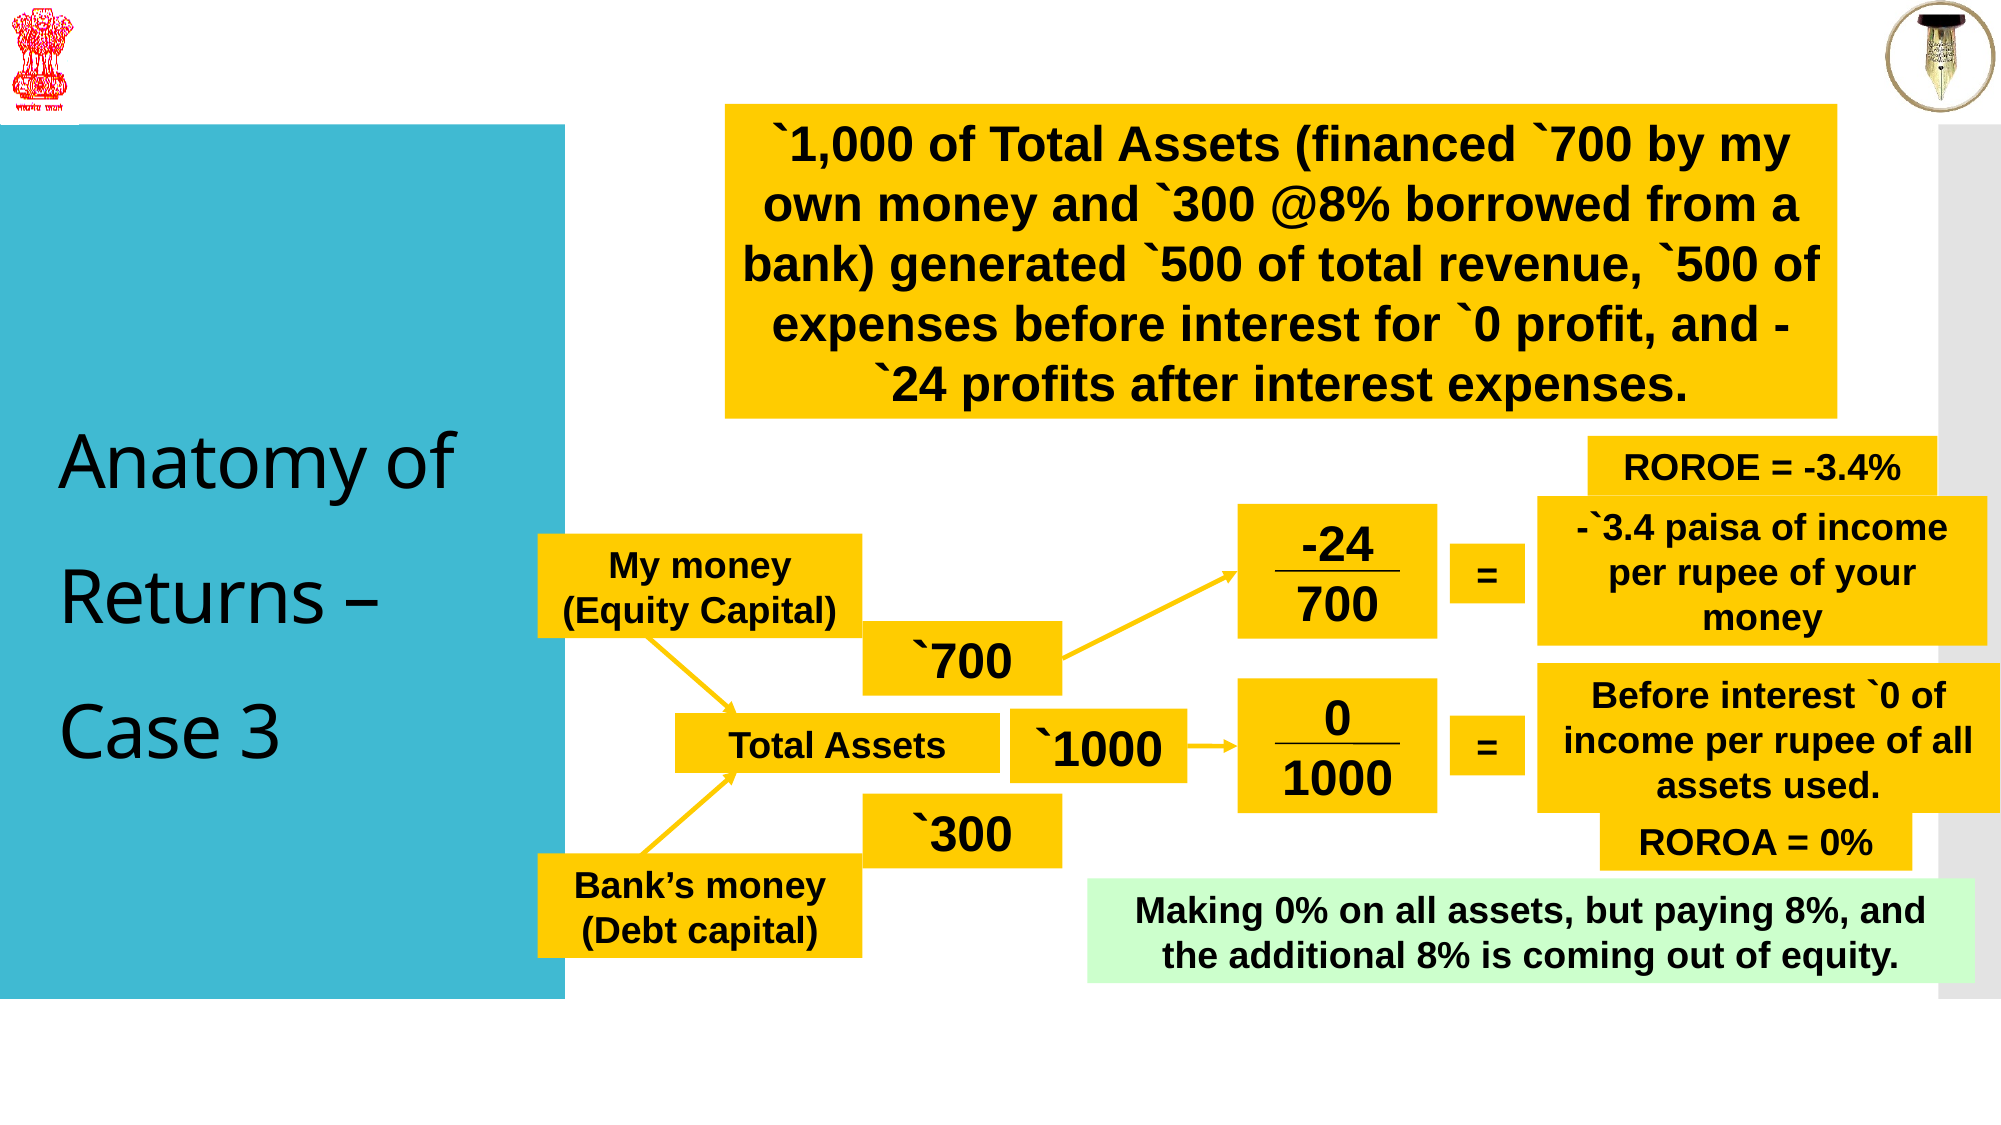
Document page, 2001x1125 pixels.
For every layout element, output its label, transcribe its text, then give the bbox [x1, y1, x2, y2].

text_box [1187, 739, 1238, 753]
text_box Total Assets [675, 713, 1000, 773]
text_box `300 [862, 793, 1063, 869]
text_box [0, 0, 79, 125]
text_box = [1449, 715, 1525, 776]
text_box Before interest `0 of income per rupee of all assets used. [1537, 663, 2000, 813]
text_box 0 1000 [1237, 678, 1438, 814]
text_box [637, 771, 738, 859]
text_box `1,000 of Total Assets (financed `700 by my own money and `300 @8% borrowed from a bank) generated `500 of total revenue, `500 of expenses before interest for `0 profit, and - `24 profits after interest expenses. [724, 103, 1838, 419]
text_box `700 [862, 621, 1063, 696]
text_box Making 0% on all assets, but paying 8%, and the additional 8% is coming out of equity. [1087, 878, 1975, 984]
text_box `1000 [1010, 708, 1188, 784]
text_box My money (Equity Capital) [537, 533, 863, 639]
text_box ROROE = -3.4% [1587, 435, 1938, 496]
text_box = [1449, 543, 1525, 604]
text_box [637, 628, 738, 716]
text_box [1062, 571, 1238, 659]
text_box -24 700 [1237, 503, 1438, 639]
text_box -`3.4 paisa of income per rupee of your money [1537, 496, 1988, 646]
title Anatomy of Returns – Case 3 [43, 193, 527, 949]
text_box Bank’s money (Debt capital) [537, 853, 863, 958]
text_box ROROA = 0% [1599, 810, 1913, 871]
picture [1884, 0, 1996, 113]
